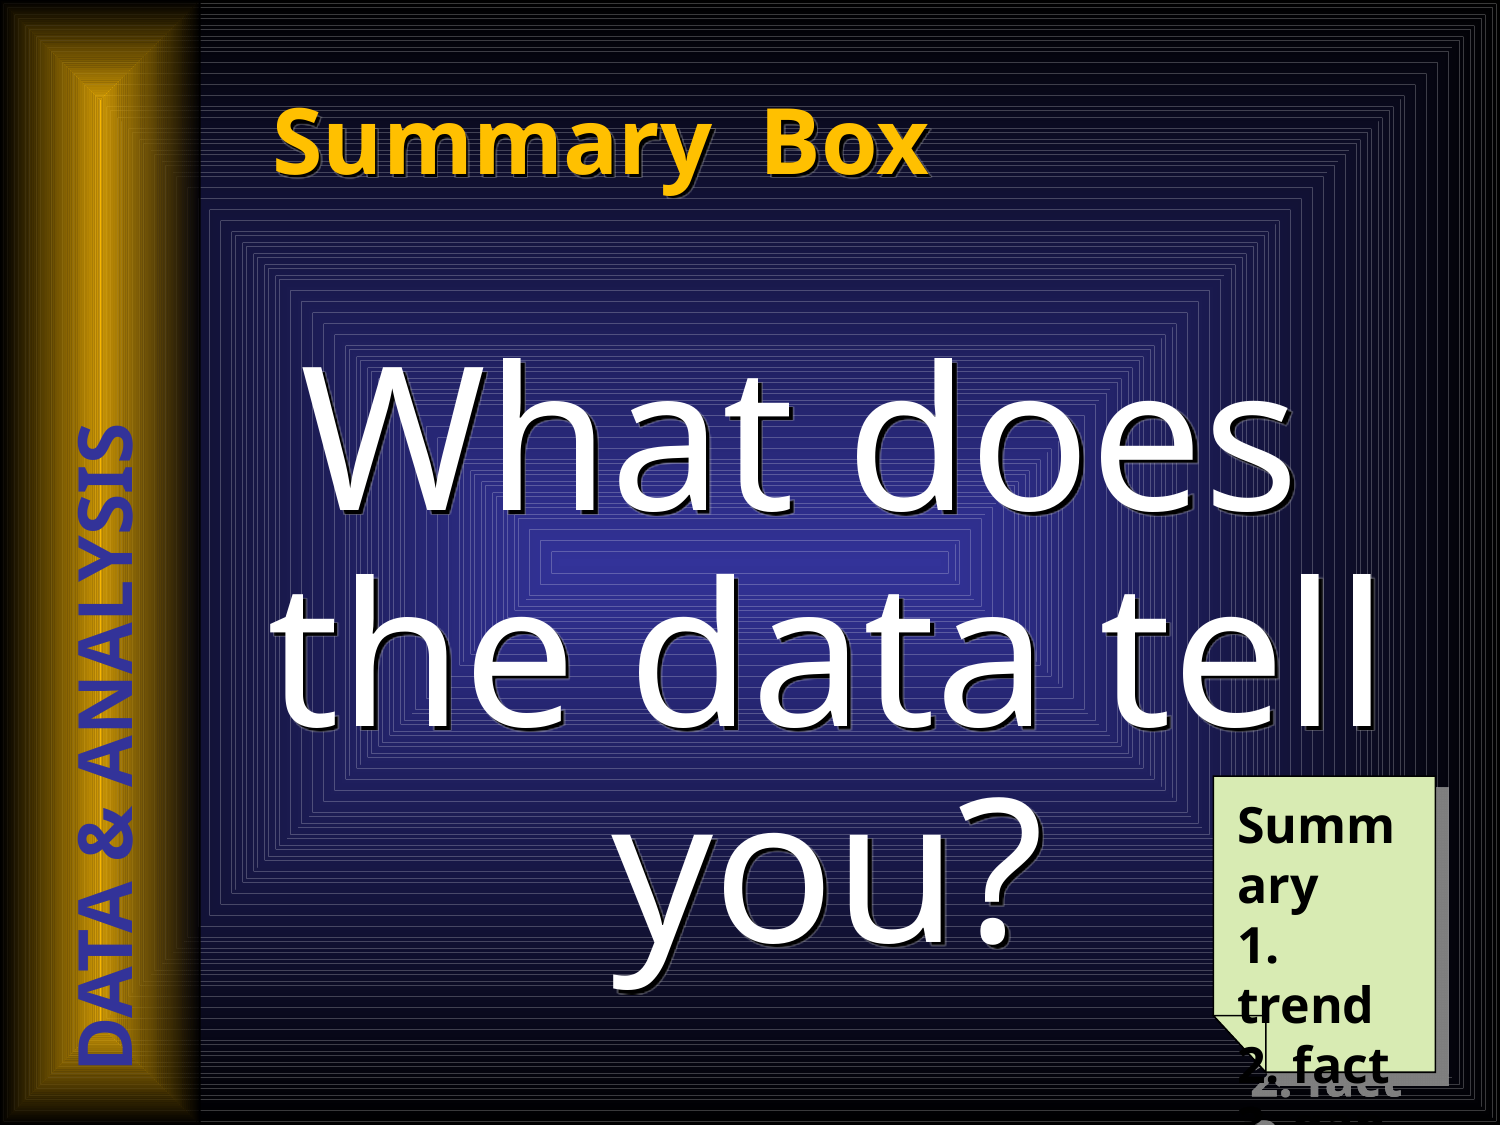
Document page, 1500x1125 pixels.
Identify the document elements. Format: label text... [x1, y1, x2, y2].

text_box DATA & ANALYSIS [49, 0, 155, 1088]
text_box Summary 1. trend 2. fact 3. gap [1213, 776, 1436, 1073]
list Summary Box What does the data tell you? [162, 87, 1438, 831]
